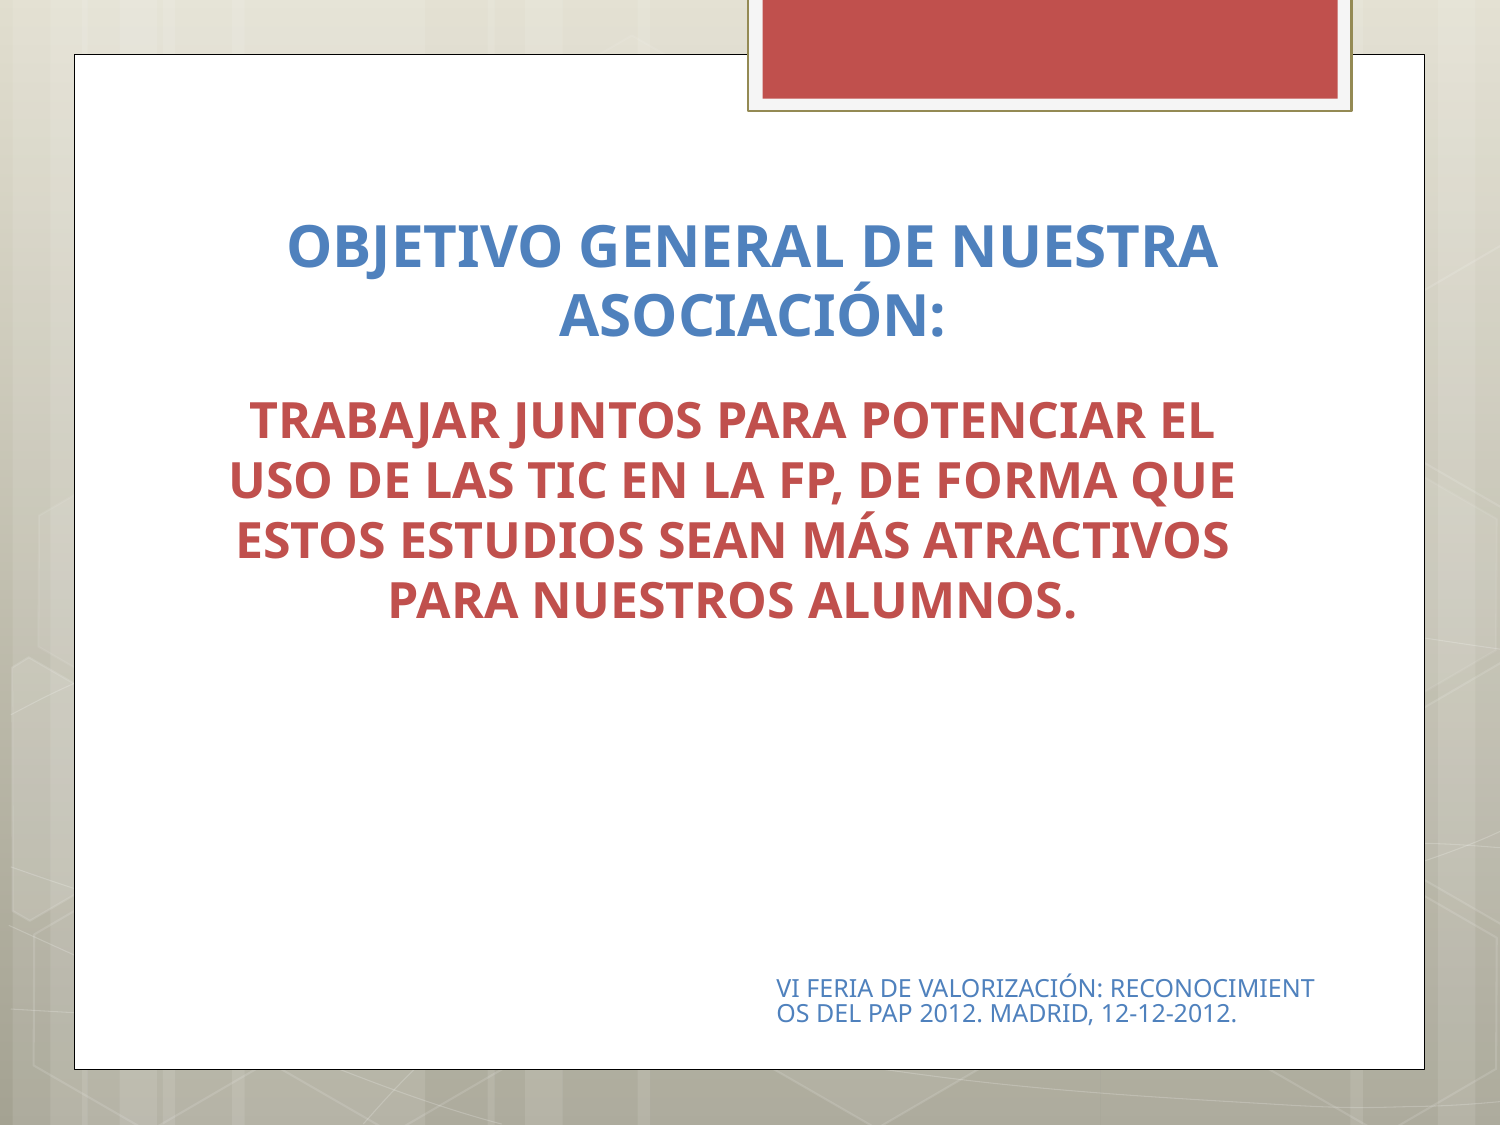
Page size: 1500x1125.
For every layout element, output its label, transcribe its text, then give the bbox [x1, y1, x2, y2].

title OBJETIVO GENERAL DE NUESTRA ASOCIACIÓN: [171, 168, 1324, 357]
list TRABAJAR JUNTOS PARA POTENCIAR EL USO DE LAS TIC EN LA FP, DE FORMA QUE ESTOS ESTUDIOS SEAN MÁS ATRACTIVOS PARA NUESTROS ALUMNOS. [171, 381, 1283, 957]
footer VI FERIA DE VALORIZACIÓN: RECONOCIMIENTOS DEL PAP 2012. MADRID, 12-12-2012. [761, 960, 1336, 1020]
